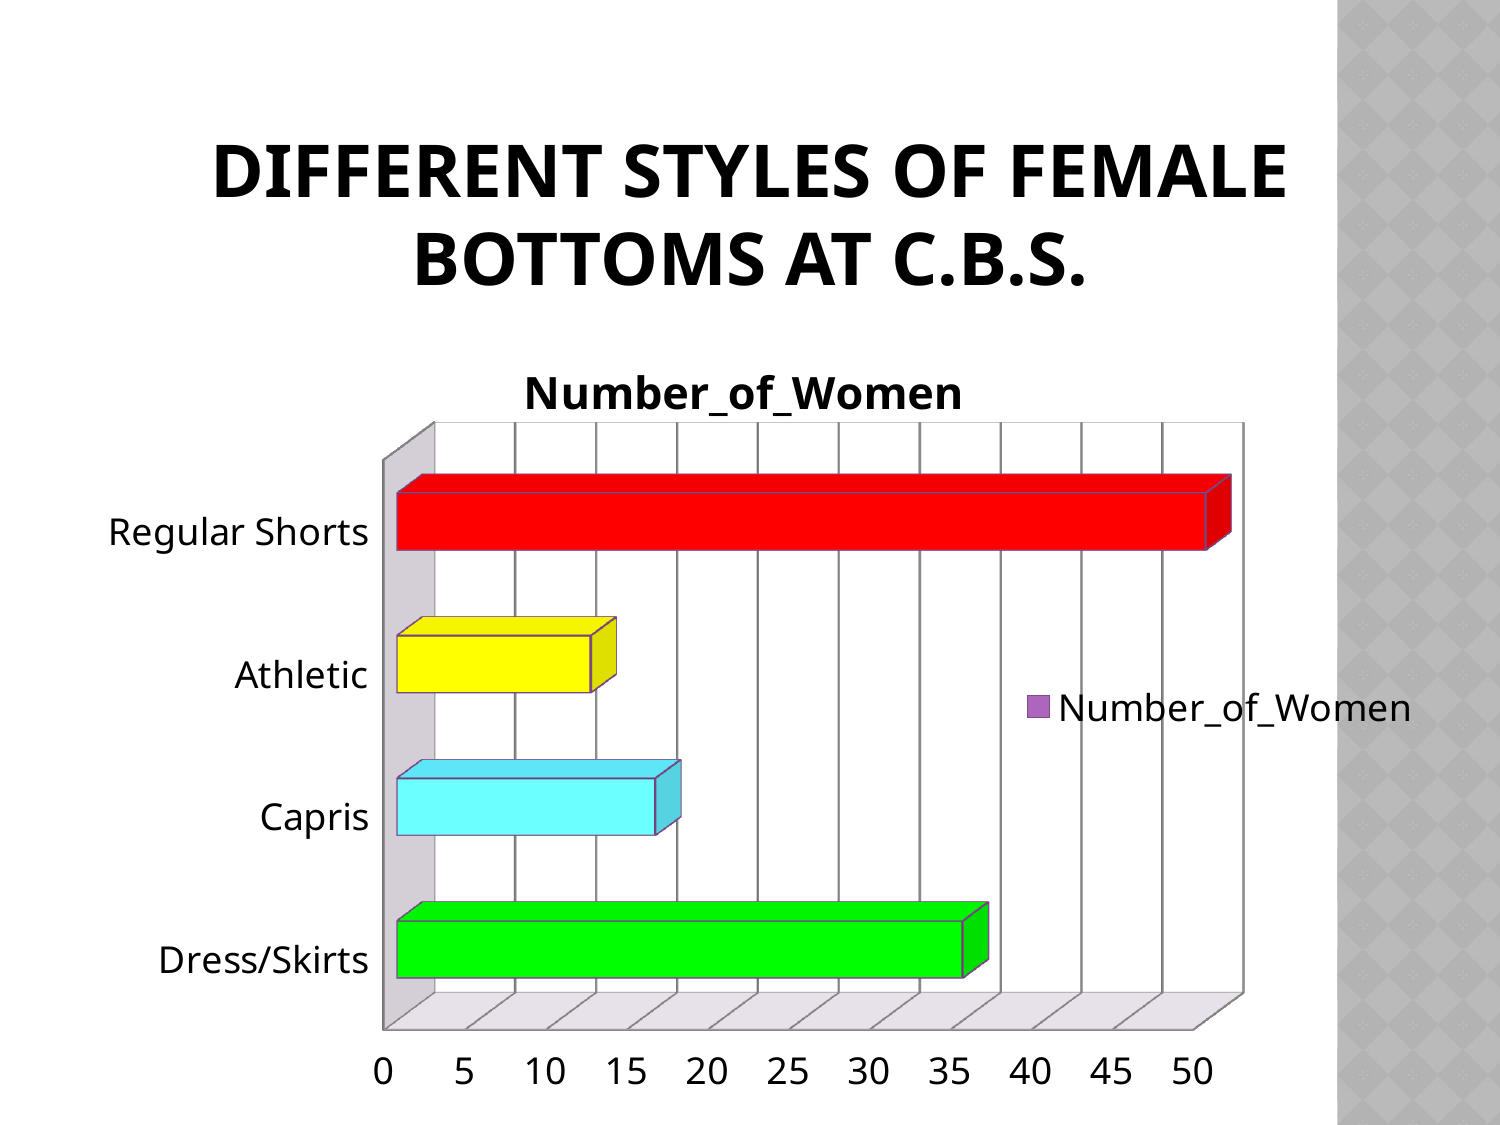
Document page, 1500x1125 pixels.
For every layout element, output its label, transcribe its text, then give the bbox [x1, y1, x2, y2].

chart [49, 324, 1438, 1096]
title Different Styles of Female Bottoms At C.b.s. [75, 125, 1425, 300]
